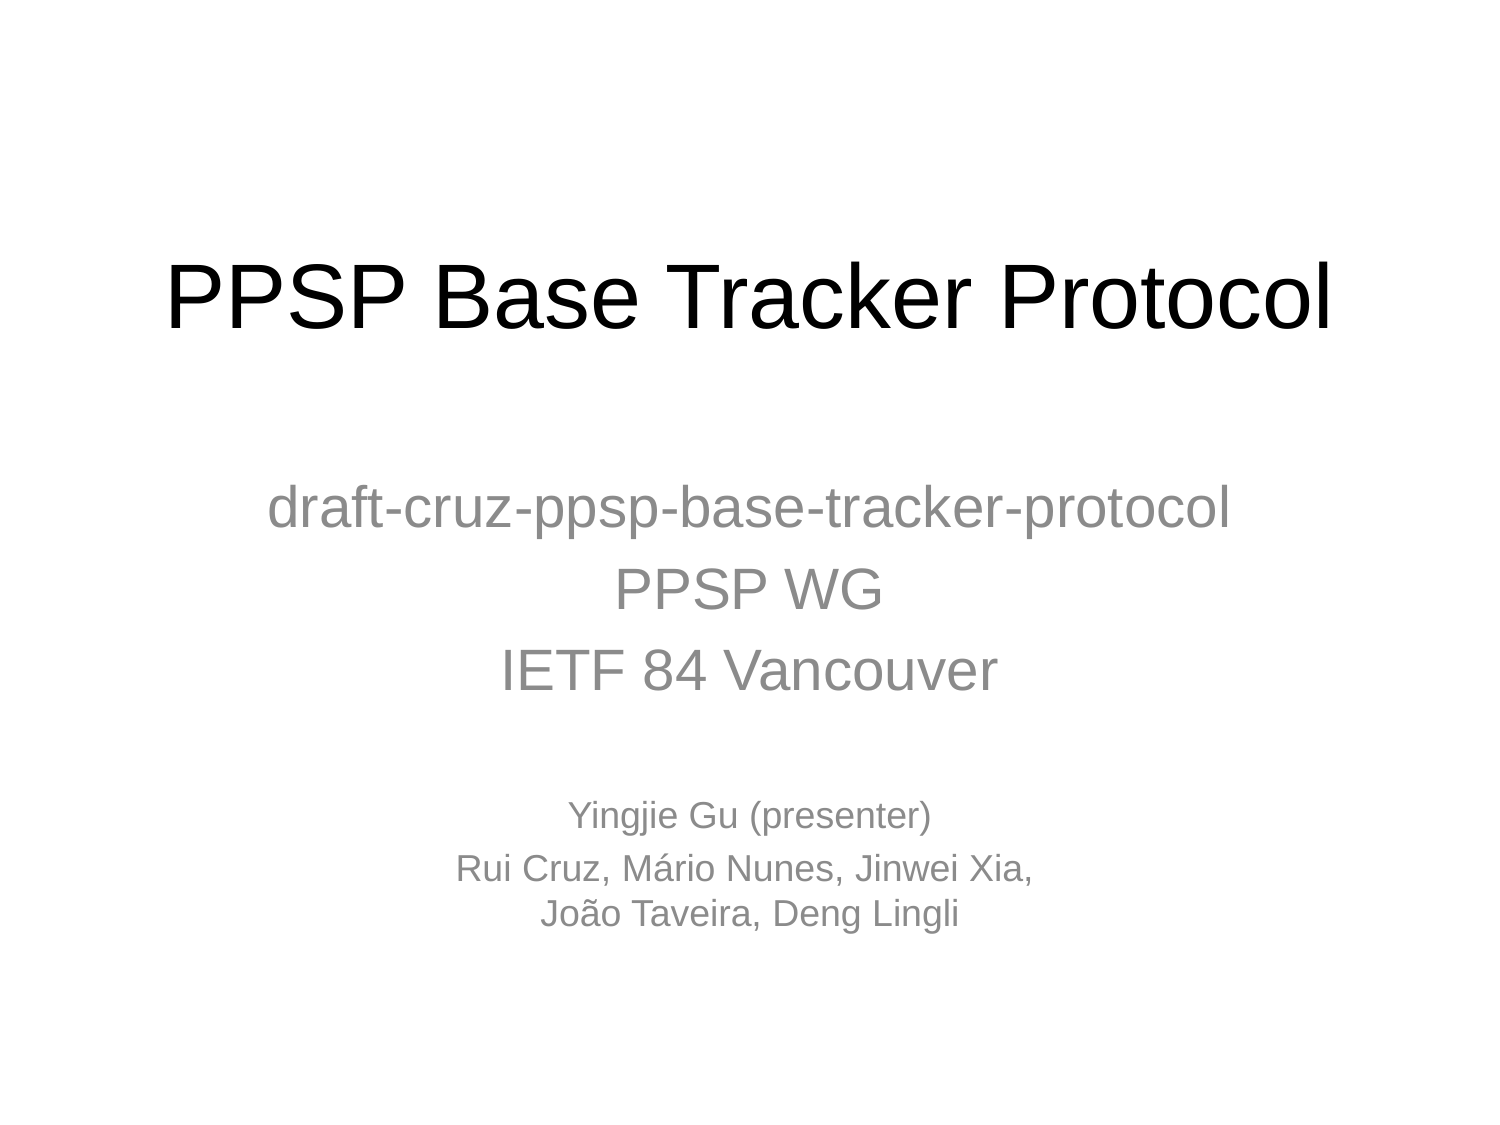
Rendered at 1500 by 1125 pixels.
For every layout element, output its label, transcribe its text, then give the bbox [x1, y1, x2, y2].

text_box draft-cruz-ppsp-base-tracker-protocol PPSP WG IETF 84 Vancouver Yingjie Gu (presenter) Rui Cruz, Mário Nunes, Jinwei Xia, João Taveira, Deng Lingli [224, 461, 1275, 1042]
title PPSP Base Tracker Protocol [112, 171, 1388, 413]
